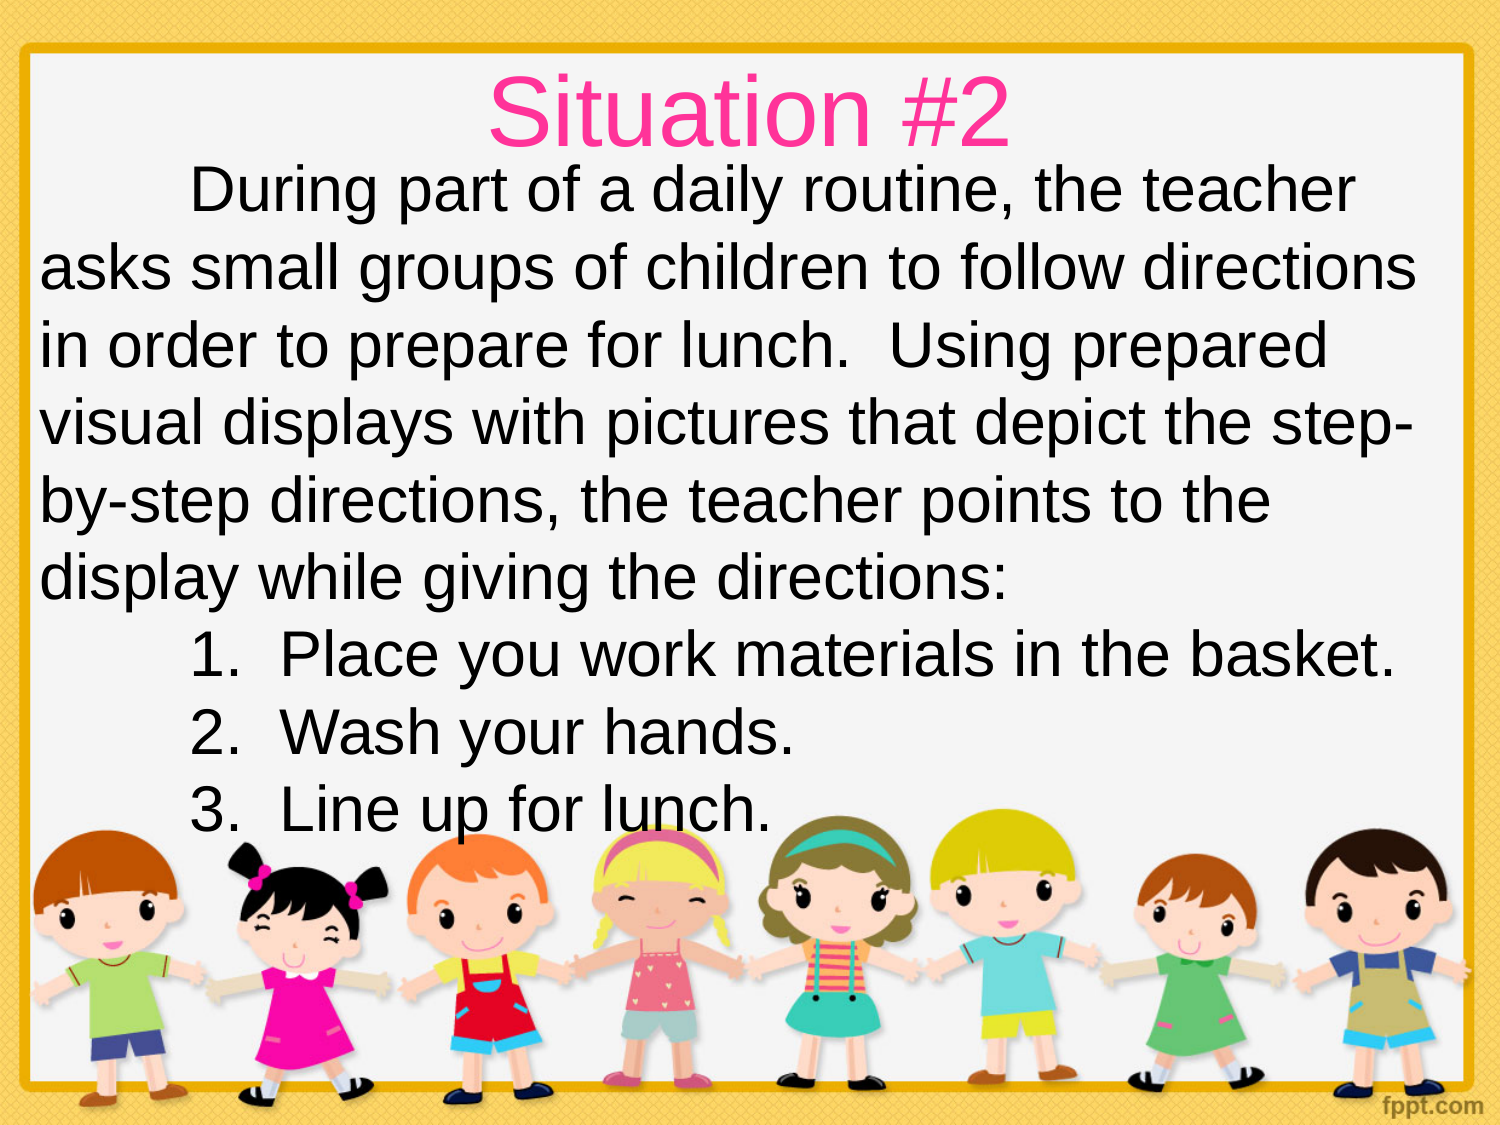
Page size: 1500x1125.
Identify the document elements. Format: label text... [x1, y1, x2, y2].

title Situation #2 [75, 12, 1425, 137]
picture [0, 0, 1500, 1125]
list During part of a daily routine, the teacher asks small groups of children to follow directions in order to prepare for lunch. Using prepared visual displays with pictures that depict the step-by-step directions, the teacher points to the display while giving the directions: 1. Place you work materials in the basket. 2. Wash your hands. 3. Line up for lunch. [24, 137, 1488, 955]
